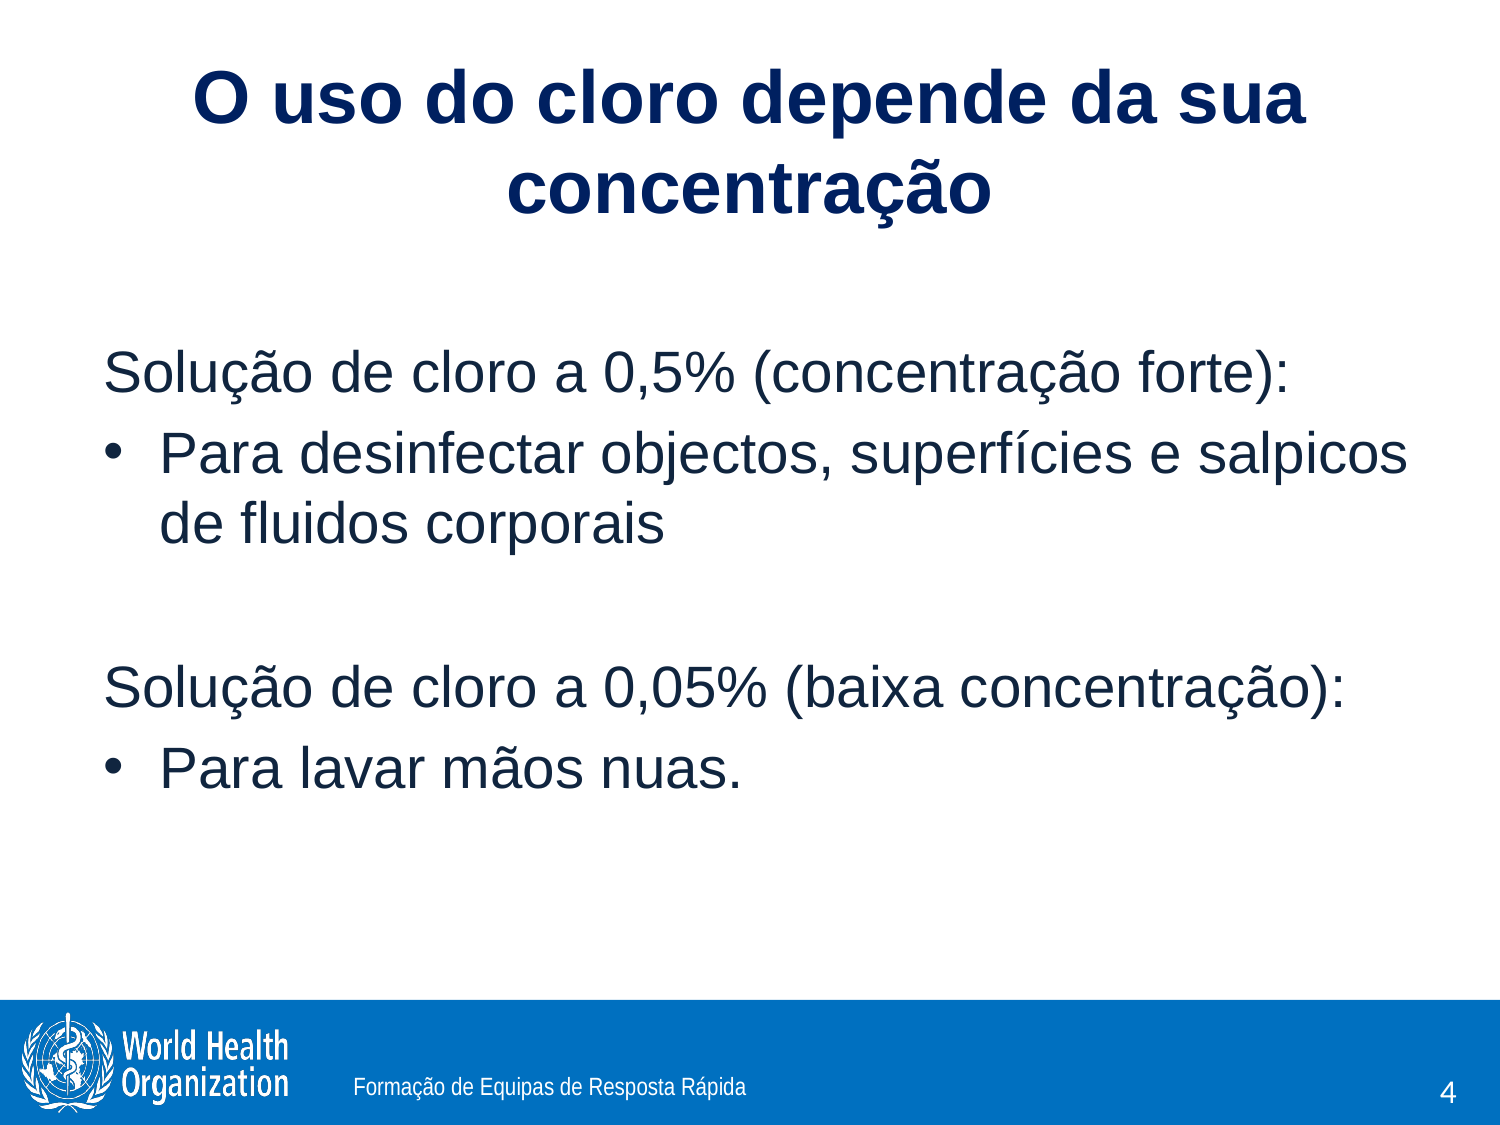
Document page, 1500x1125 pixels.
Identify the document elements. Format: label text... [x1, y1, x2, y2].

picture [21, 1012, 288, 1113]
list Solução de cloro a 0,5% (concentração forte): Para desinfectar objectos, superfícies e salpicos de fluidos corporais Solução de cloro a 0,05% (baixa concentração): Para lavar mãos nuas. [88, 326, 1439, 963]
title O uso do cloro depende da sua concentração [75, 45, 1425, 233]
